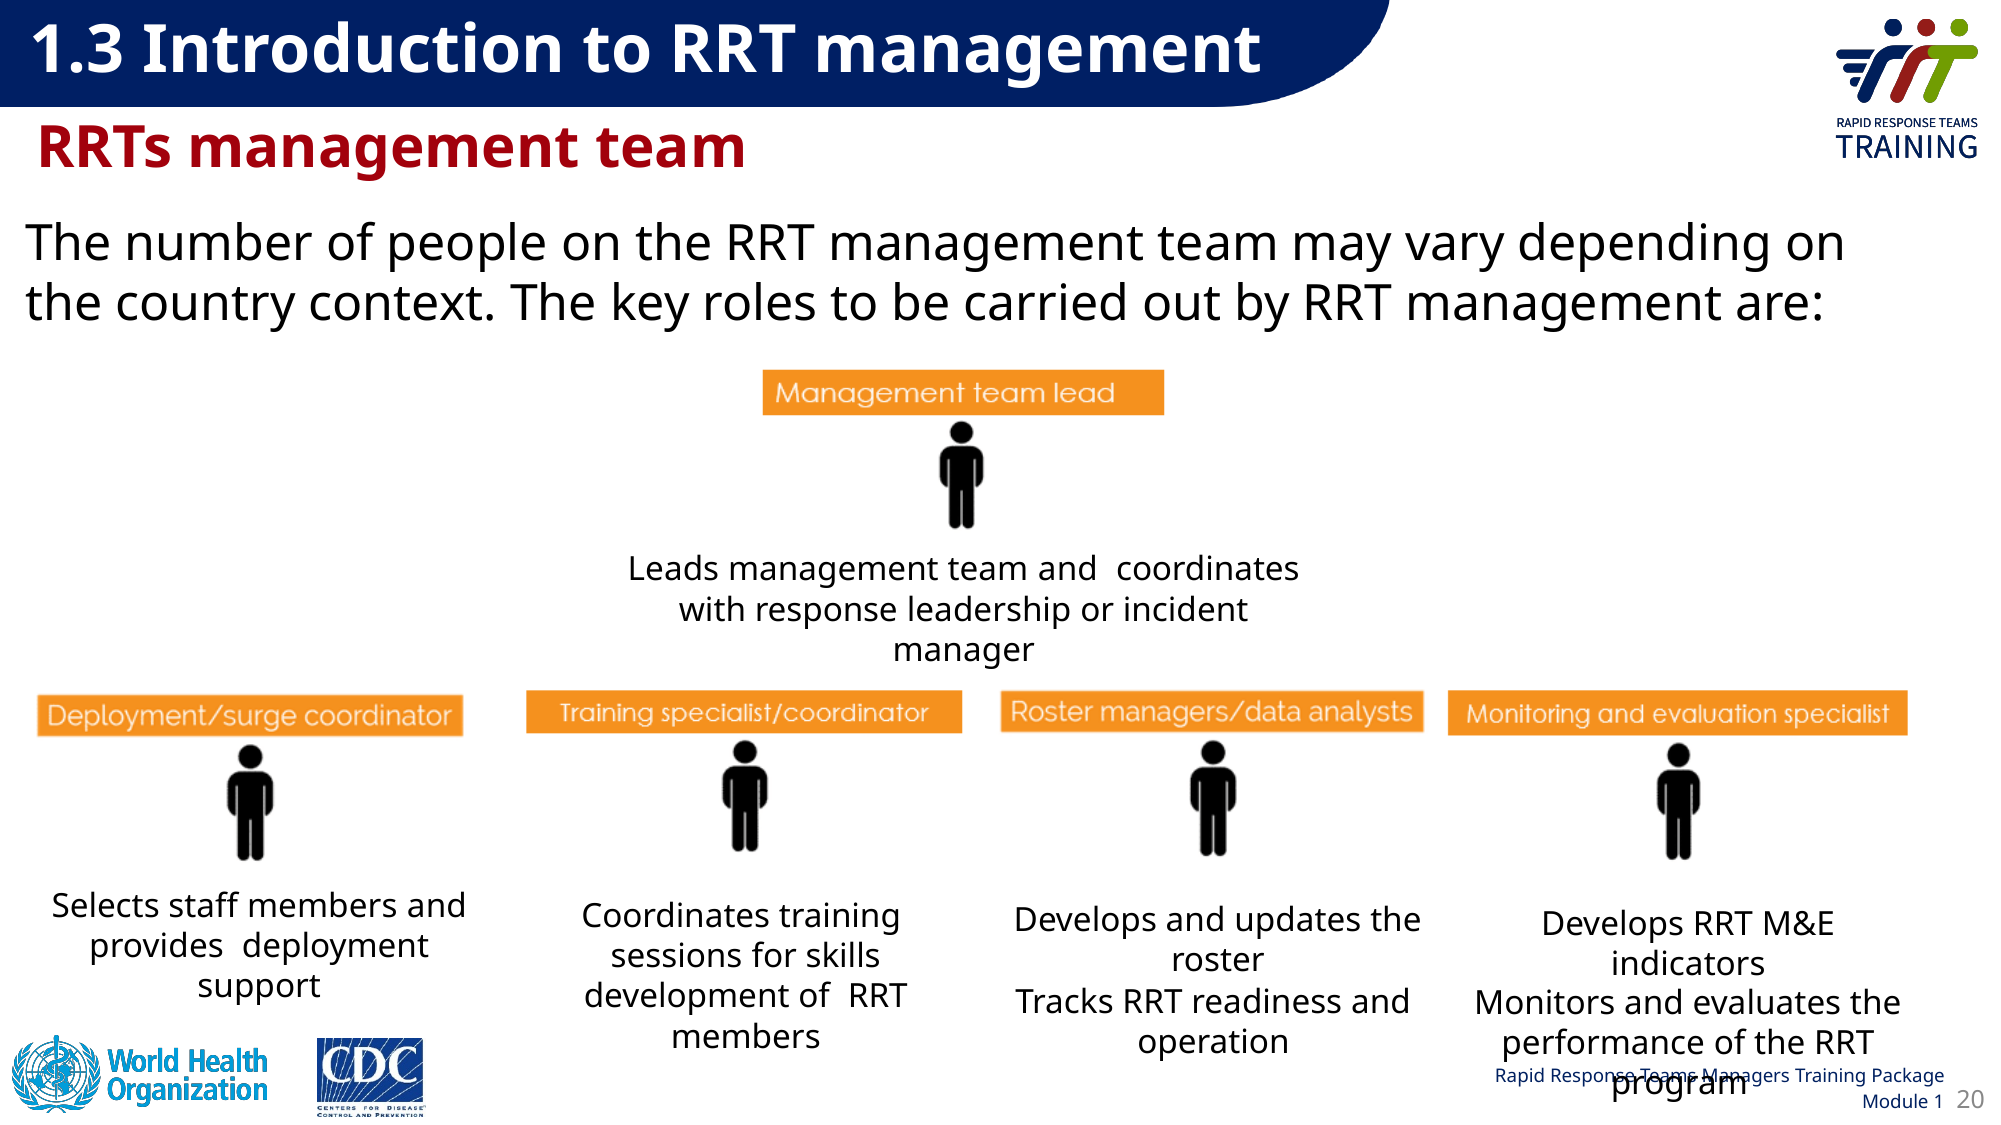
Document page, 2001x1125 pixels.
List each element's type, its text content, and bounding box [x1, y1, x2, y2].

picture [12, 1035, 54, 1068]
picture [50, 1108, 62, 1113]
picture [71, 1053, 90, 1091]
picture [723, 344, 1217, 538]
picture [317, 1038, 426, 1117]
list RRTs management team [27, 109, 1541, 203]
picture [518, 680, 971, 857]
text_box 1.3 Introduction to RRT management [22, 7, 1534, 110]
picture [46, 1056, 54, 1062]
picture [59, 1035, 267, 1113]
text_box Leads management team and coordinates with response leadership or incident manager [604, 539, 1323, 676]
picture [36, 1088, 78, 1105]
text_box The number of people on the RRT management team may vary depending on the country context. The key roles to be carried out by RRT management are: [17, 203, 1911, 339]
picture [989, 681, 1914, 871]
text_box 20 [1557, 1075, 1993, 1121]
text_box Coordinates training sessions for skills development of RRT members [499, 886, 991, 1063]
picture [30, 1083, 37, 1091]
picture [40, 1062, 47, 1070]
picture [0, 0, 1390, 107]
picture [22, 1062, 26, 1077]
text_box Selects staff members and provides deployment support [14, 876, 504, 1012]
picture [12, 1083, 48, 1113]
text_box Develops RRT M&E indicators Monitors and evaluates the performance of the RRT program [1463, 894, 1914, 1109]
picture [24, 1054, 36, 1087]
picture [1835, 19, 1978, 167]
text_box Develops and updates the roster Tracks RRT readiness and operation [970, 890, 1464, 1068]
picture [28, 680, 479, 872]
picture [34, 1054, 43, 1078]
